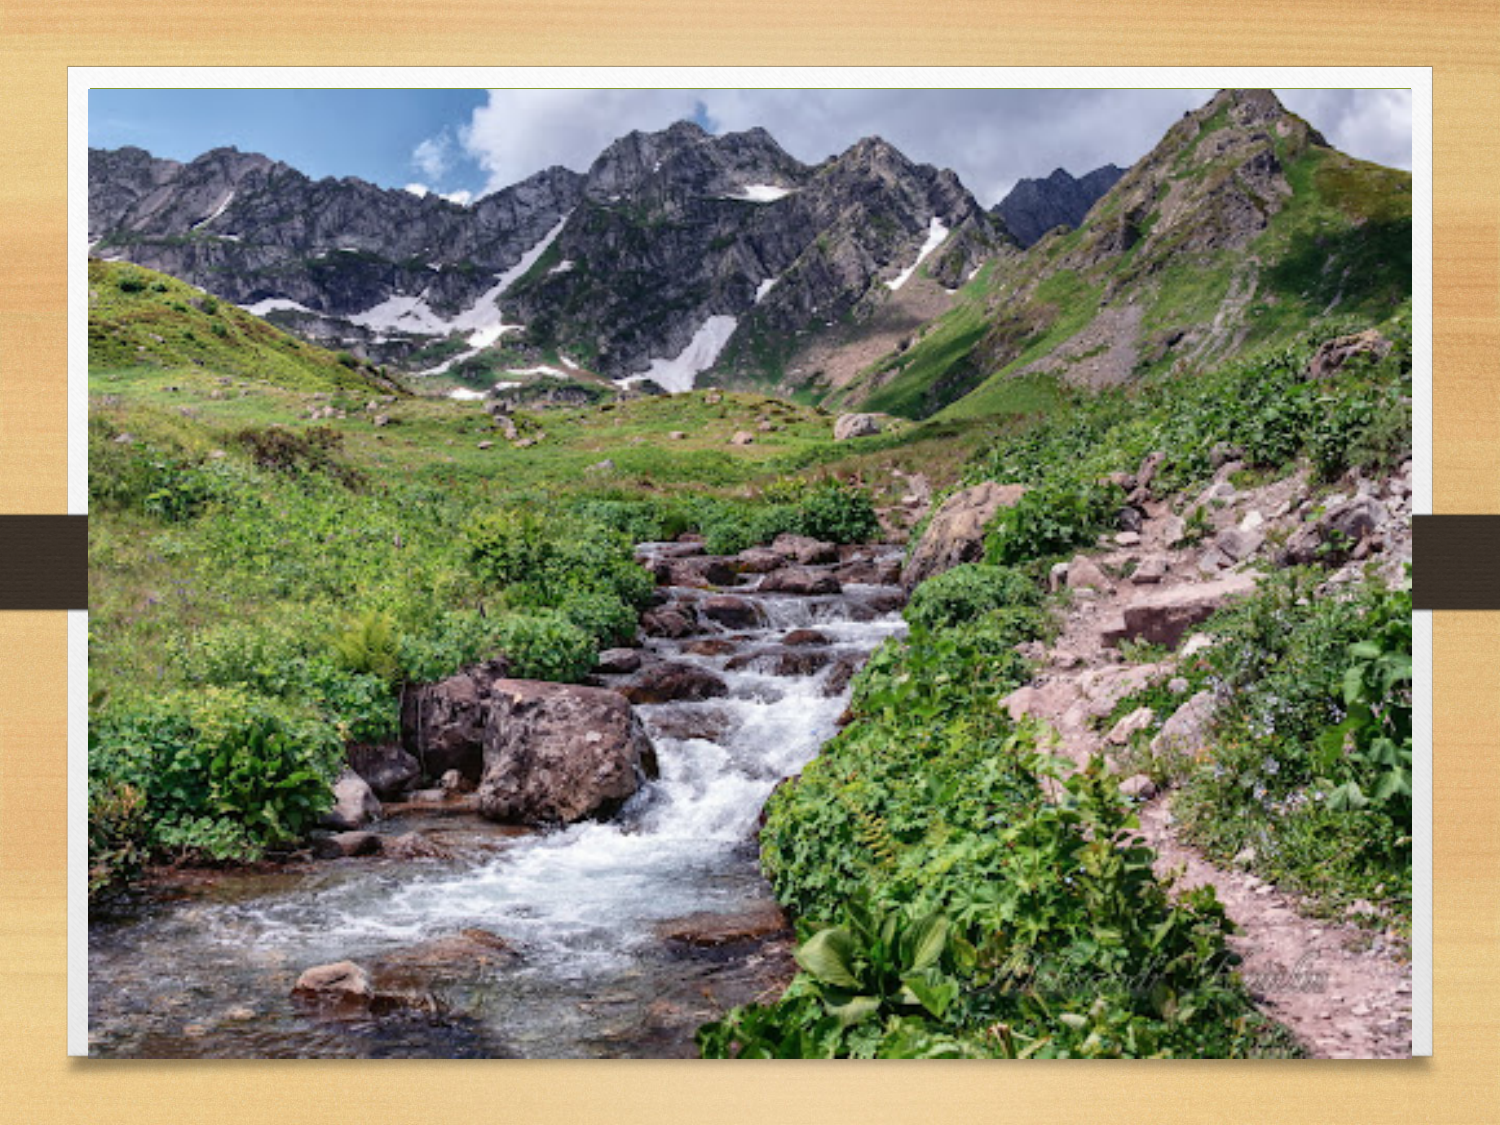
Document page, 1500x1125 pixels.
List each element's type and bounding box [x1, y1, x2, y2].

picture [0, 0, 1500, 1125]
list [88, 89, 1412, 1059]
